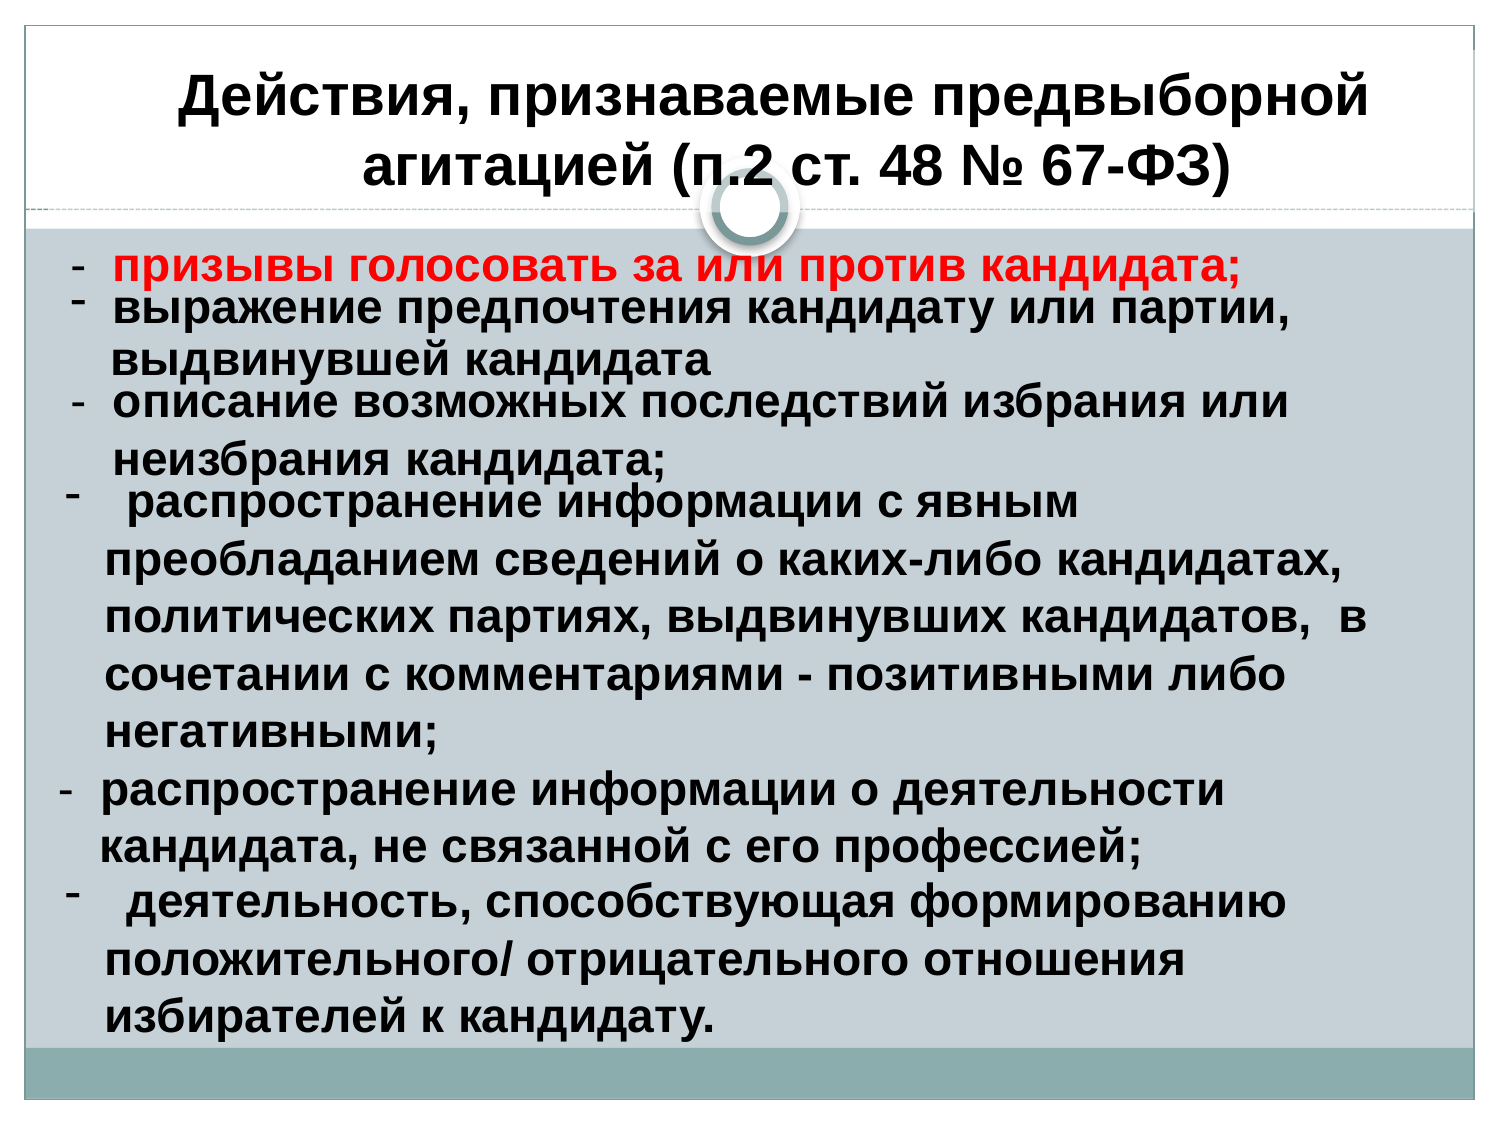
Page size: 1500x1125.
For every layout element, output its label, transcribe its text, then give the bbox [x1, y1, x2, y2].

text_box - призывы голосовать за или против кандидата; [37, 237, 1463, 274]
text_box выражение предпочтения кандидату или партии, выдвинувшей кандидата [37, 274, 1463, 362]
list Действия, признаваемые предвыборной агитацией (п.2 ст. 48 № 67-ФЗ) [49, 49, 1500, 213]
text_box распространение информации с явным преобладанием сведений о каких-либо кандидатах, политических партиях, выдвинувших кандидатов, в сочетании с комментариями - позитивными либо негативными; [49, 462, 1463, 749]
text_box - распространение информации о деятельности кандидата, не связанной с его профессией; [24, 749, 1475, 880]
text_box деятельность, способствующая формированию положительного/ отрицательного отношения избирателей к кандидату. [49, 862, 1475, 1050]
text_box - описание возможных последствий избрания или неизбрания кандидата; [37, 362, 1500, 493]
